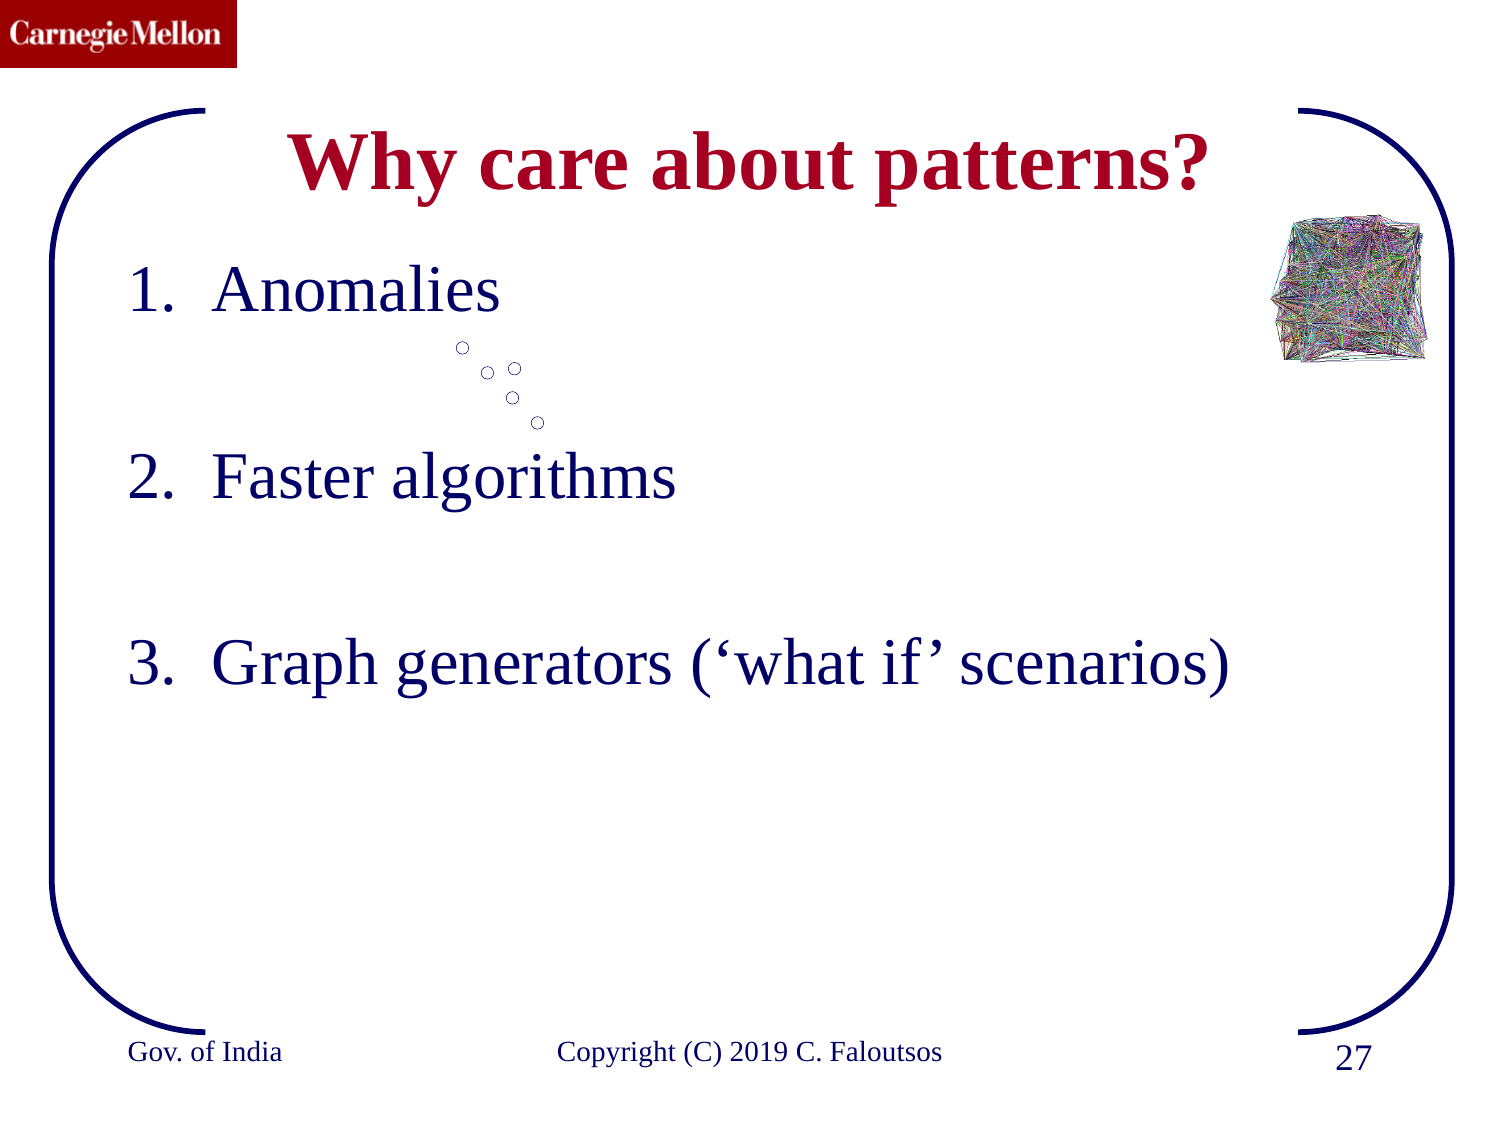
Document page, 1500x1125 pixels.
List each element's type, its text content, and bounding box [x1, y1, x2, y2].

picture [0, 0, 237, 68]
slide_number 27 [1074, 1024, 1388, 1101]
footer Copyright (C) 2019 C. Faloutsos [512, 1033, 988, 1101]
picture [1260, 189, 1442, 390]
slide_number Gov. of India [112, 1024, 426, 1101]
title Why care about patterns? [112, 99, 1388, 141]
text_box [51, 110, 1452, 1033]
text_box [455, 341, 544, 430]
